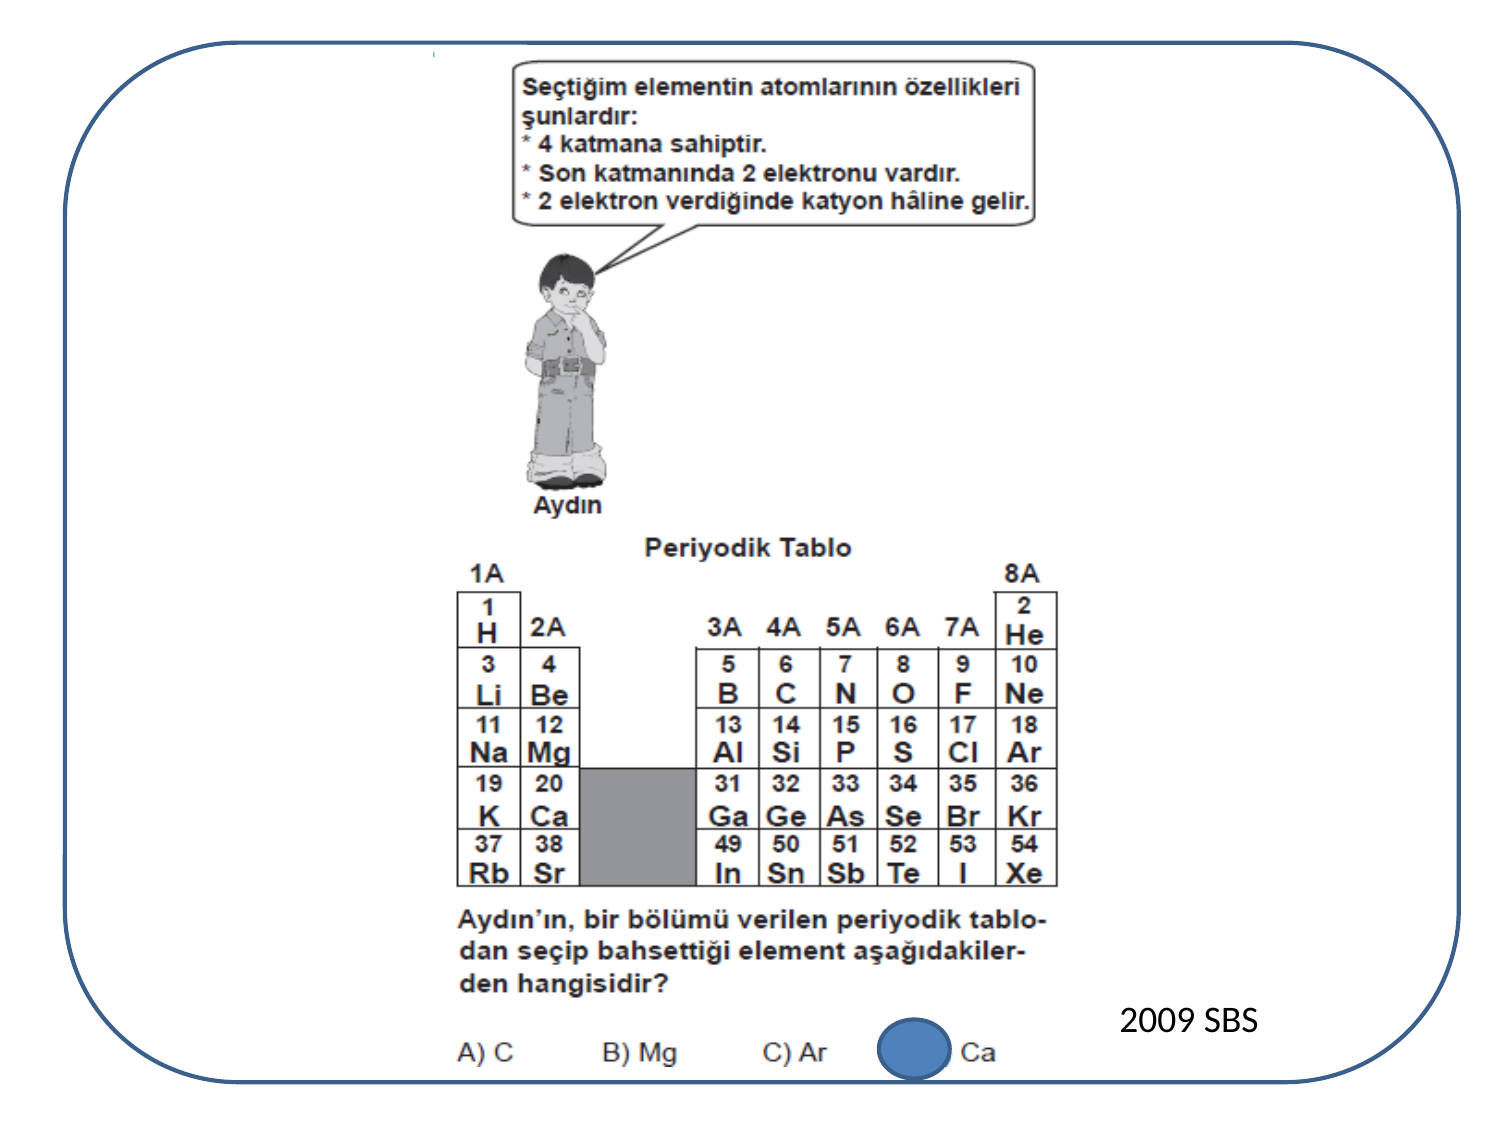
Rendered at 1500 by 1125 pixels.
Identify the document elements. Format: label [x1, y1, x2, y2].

picture [433, 34, 1060, 1067]
text_box [62, 40, 1461, 1085]
